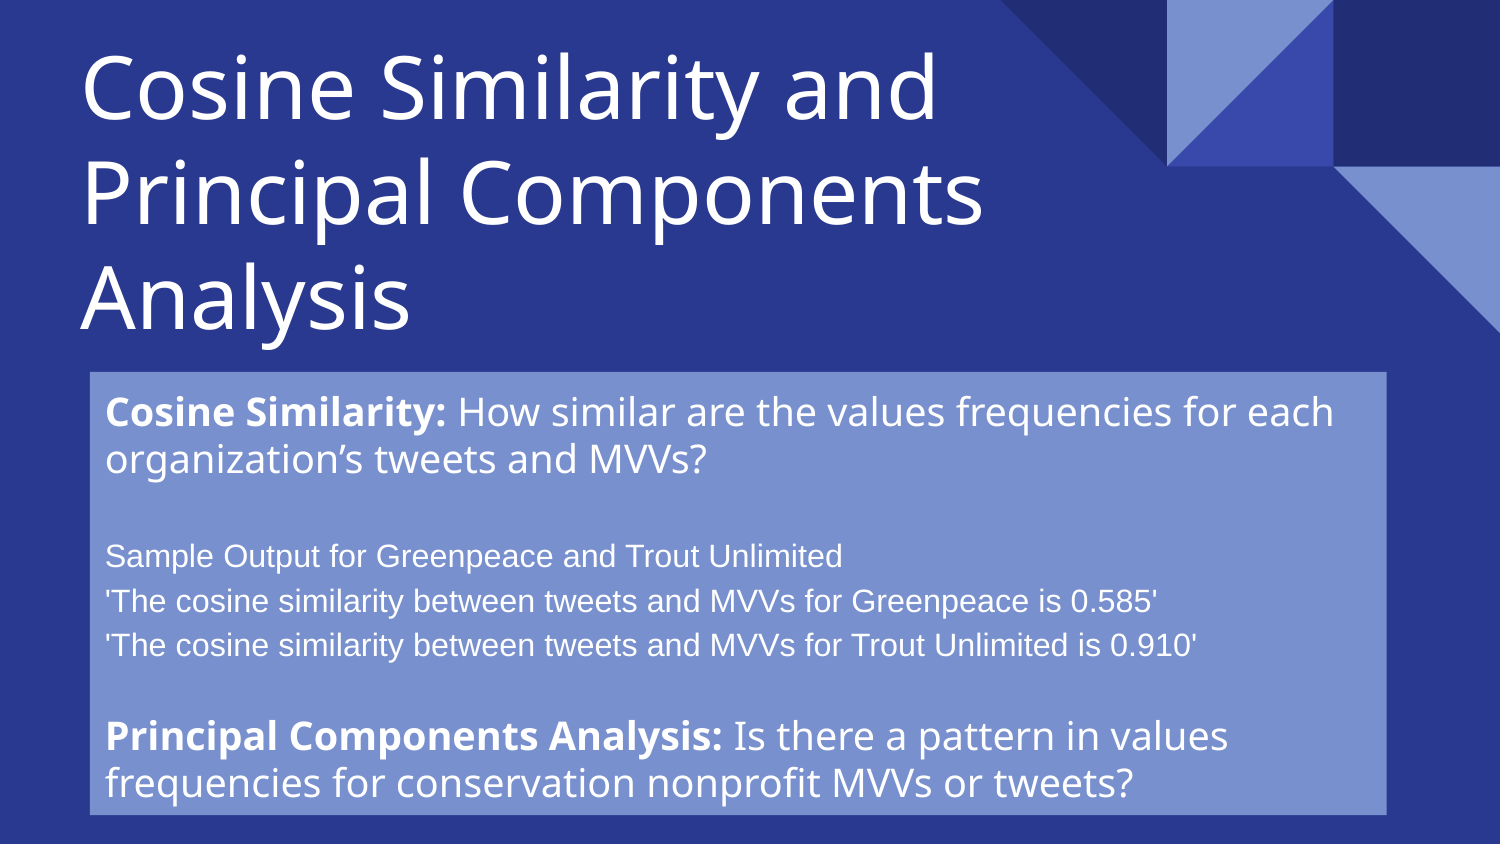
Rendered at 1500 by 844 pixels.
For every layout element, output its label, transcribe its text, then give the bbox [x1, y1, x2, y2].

text_box Cosine Similarity: How similar are the values frequencies for each organization’s tweets and MVVs? Sample Output for Greenpeace and Trout Unlimited 'The cosine similarity between tweets and MVVs for Greenpeace is 0.585' 'The cosine similarity between tweets and MVVs for Trout Unlimited is 0.910' Principal Components Analysis: Is there a pattern in values frequencies for conservation nonprofit MVVs or tweets? [89, 371, 1387, 816]
title Cosine Similarity and Principal Components Analysis [65, 120, 1231, 258]
